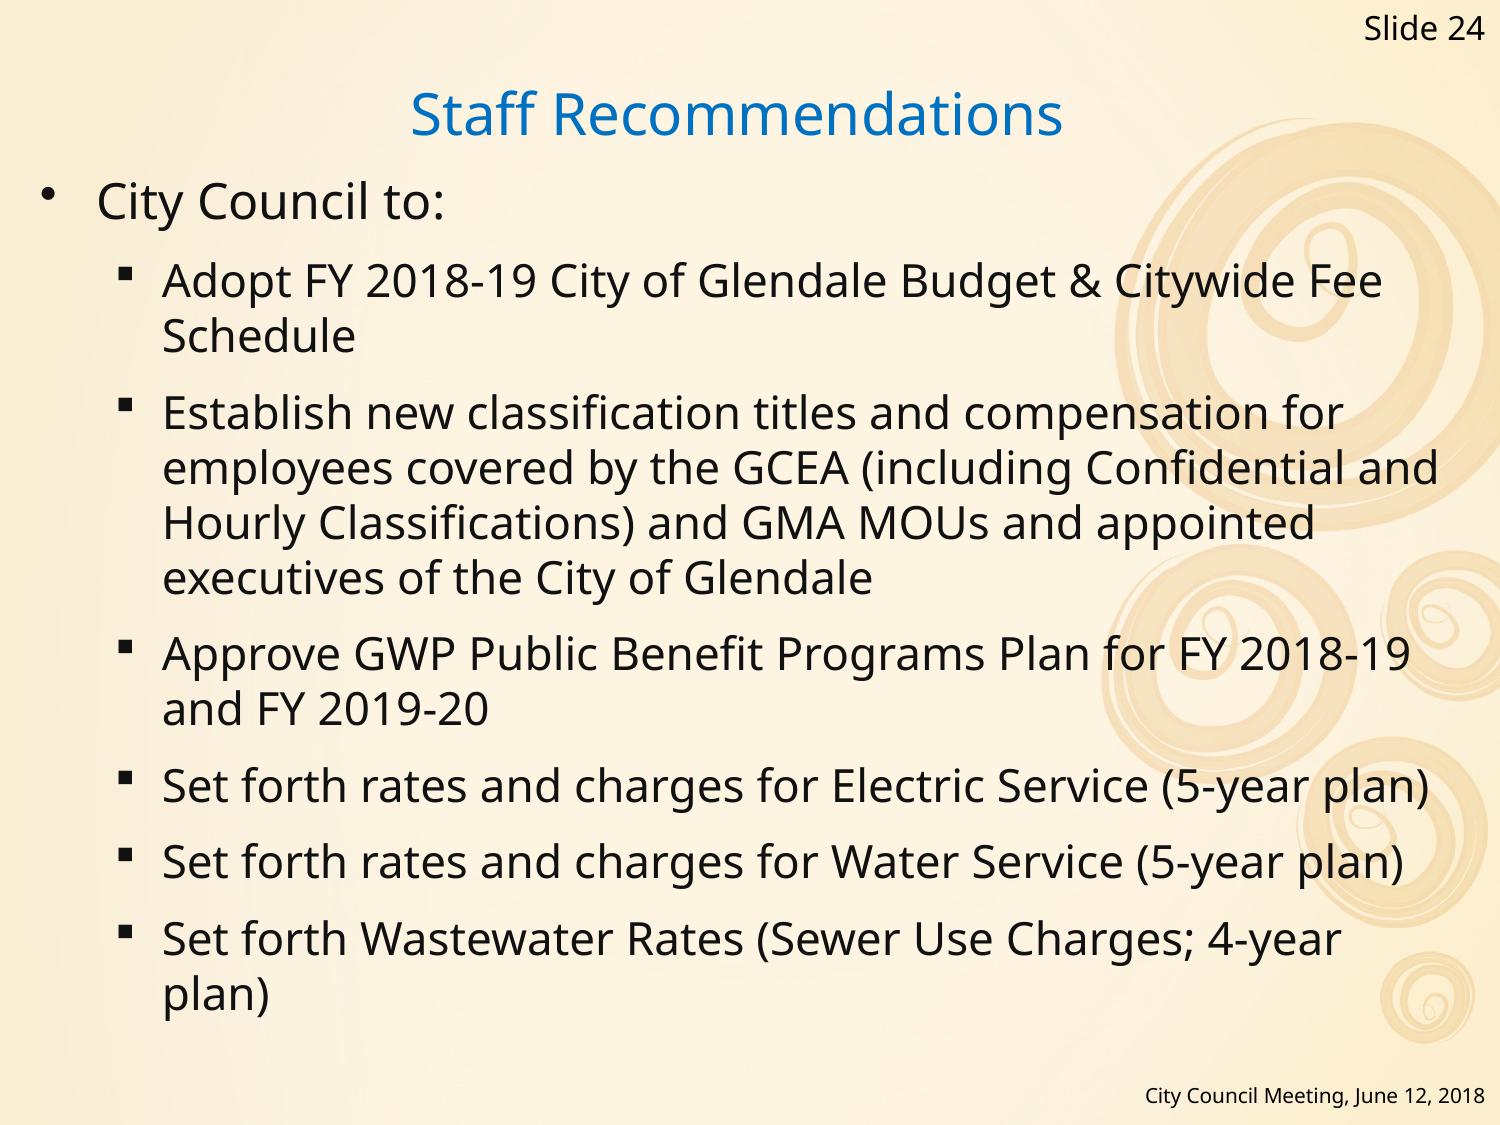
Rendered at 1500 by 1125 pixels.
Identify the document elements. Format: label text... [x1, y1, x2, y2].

picture [0, 0, 1500, 1125]
text_box Slide 24 [1149, 0, 1500, 75]
list City Council to: Adopt FY 2018-19 City of Glendale Budget & Citywide Fee Schedule Establish new classification titles and compensation for employees covered by the GCEA (including Confidential and Hourly Classifications) and GMA MOUs and appointed executives of the City of Glendale Approve GWP Public Benefit Programs Plan for FY 2018-19 and FY 2019-20 Set forth rates and charges for Electric Service (5-year plan) Set forth rates and charges for Water Service (5-year plan) Set forth Wastewater Rates (Sewer Use Charges; 4-year plan) [24, 162, 1463, 1013]
text_box City Council Meeting, June 12, 2018 [1025, 1049, 1500, 1125]
title Staff Recommendations [37, 62, 1438, 162]
